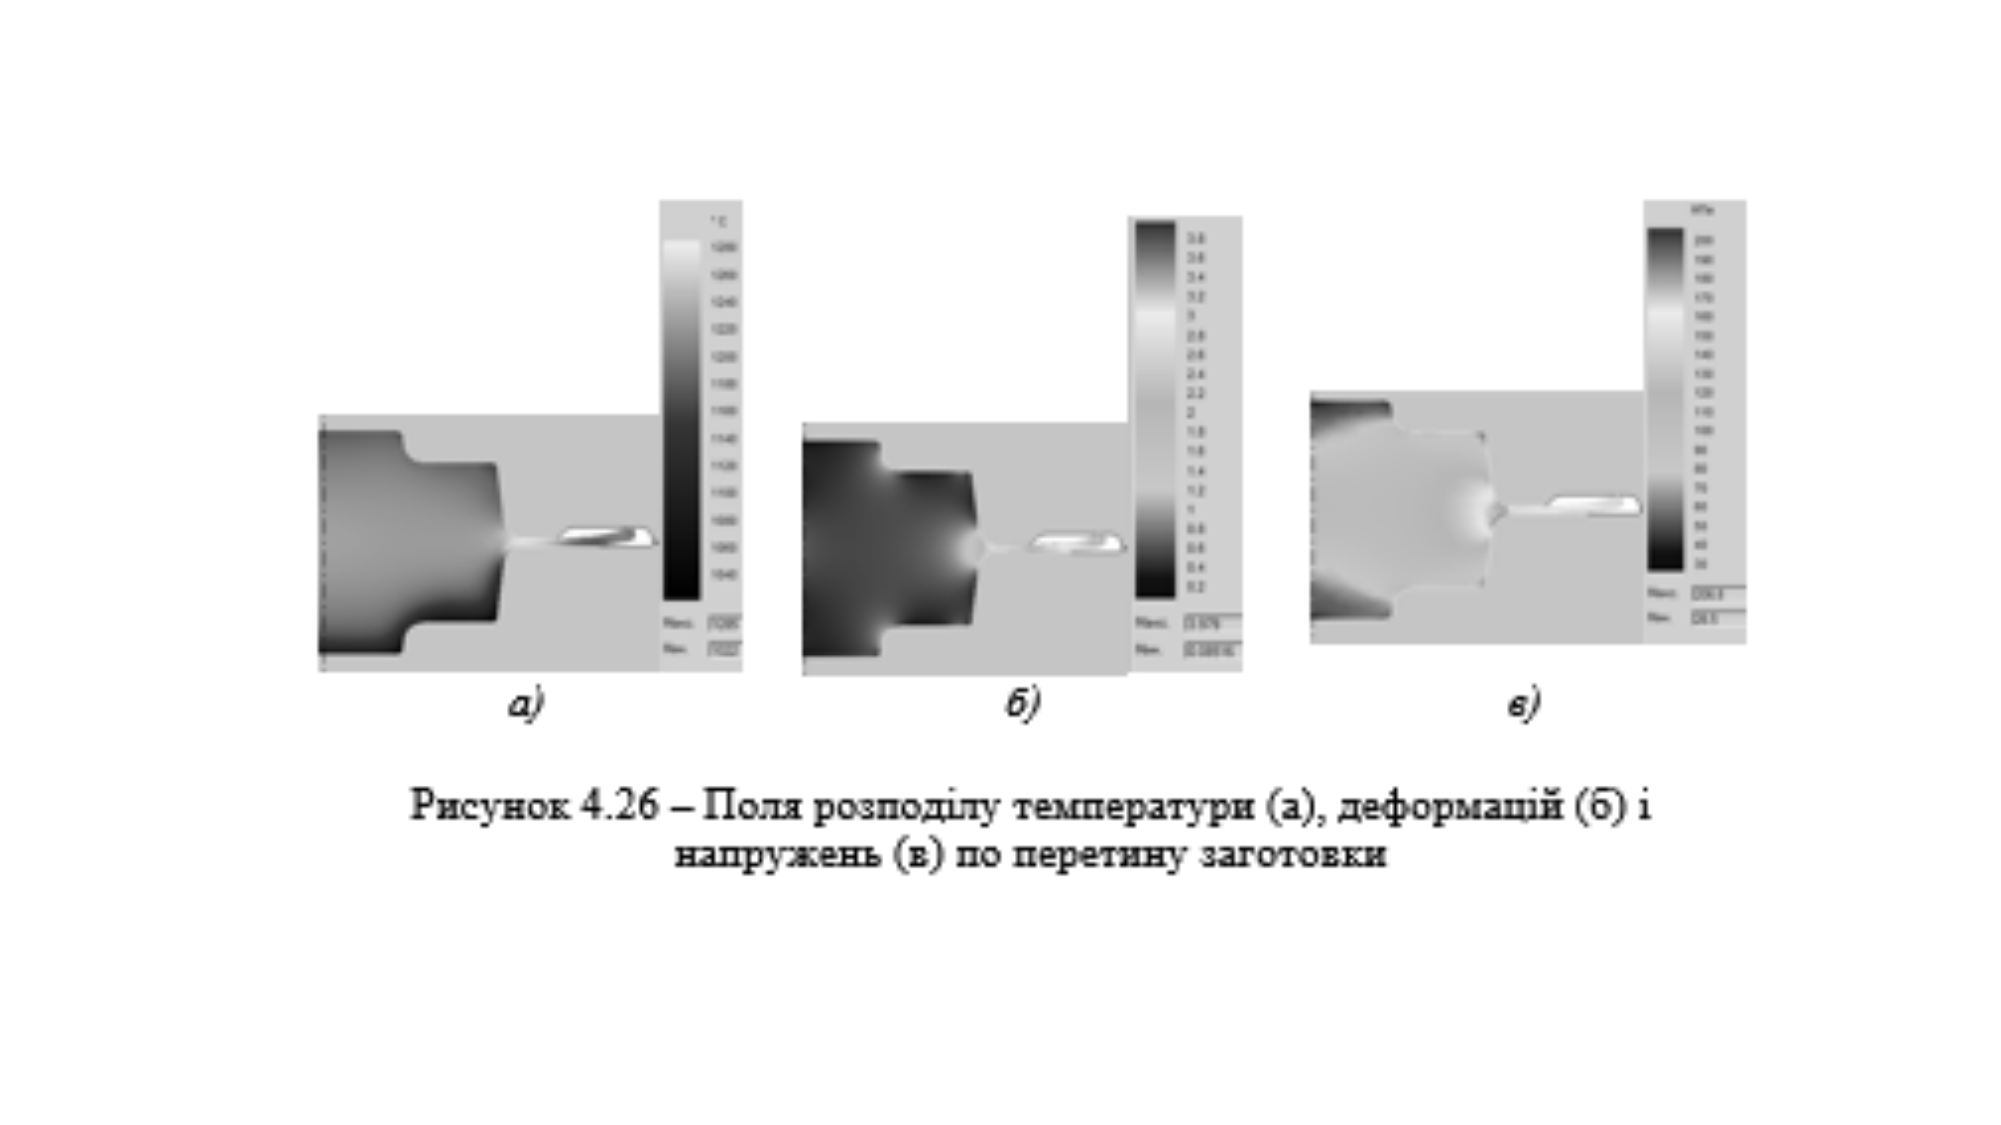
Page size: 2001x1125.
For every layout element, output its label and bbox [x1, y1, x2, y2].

picture [272, 154, 1756, 896]
